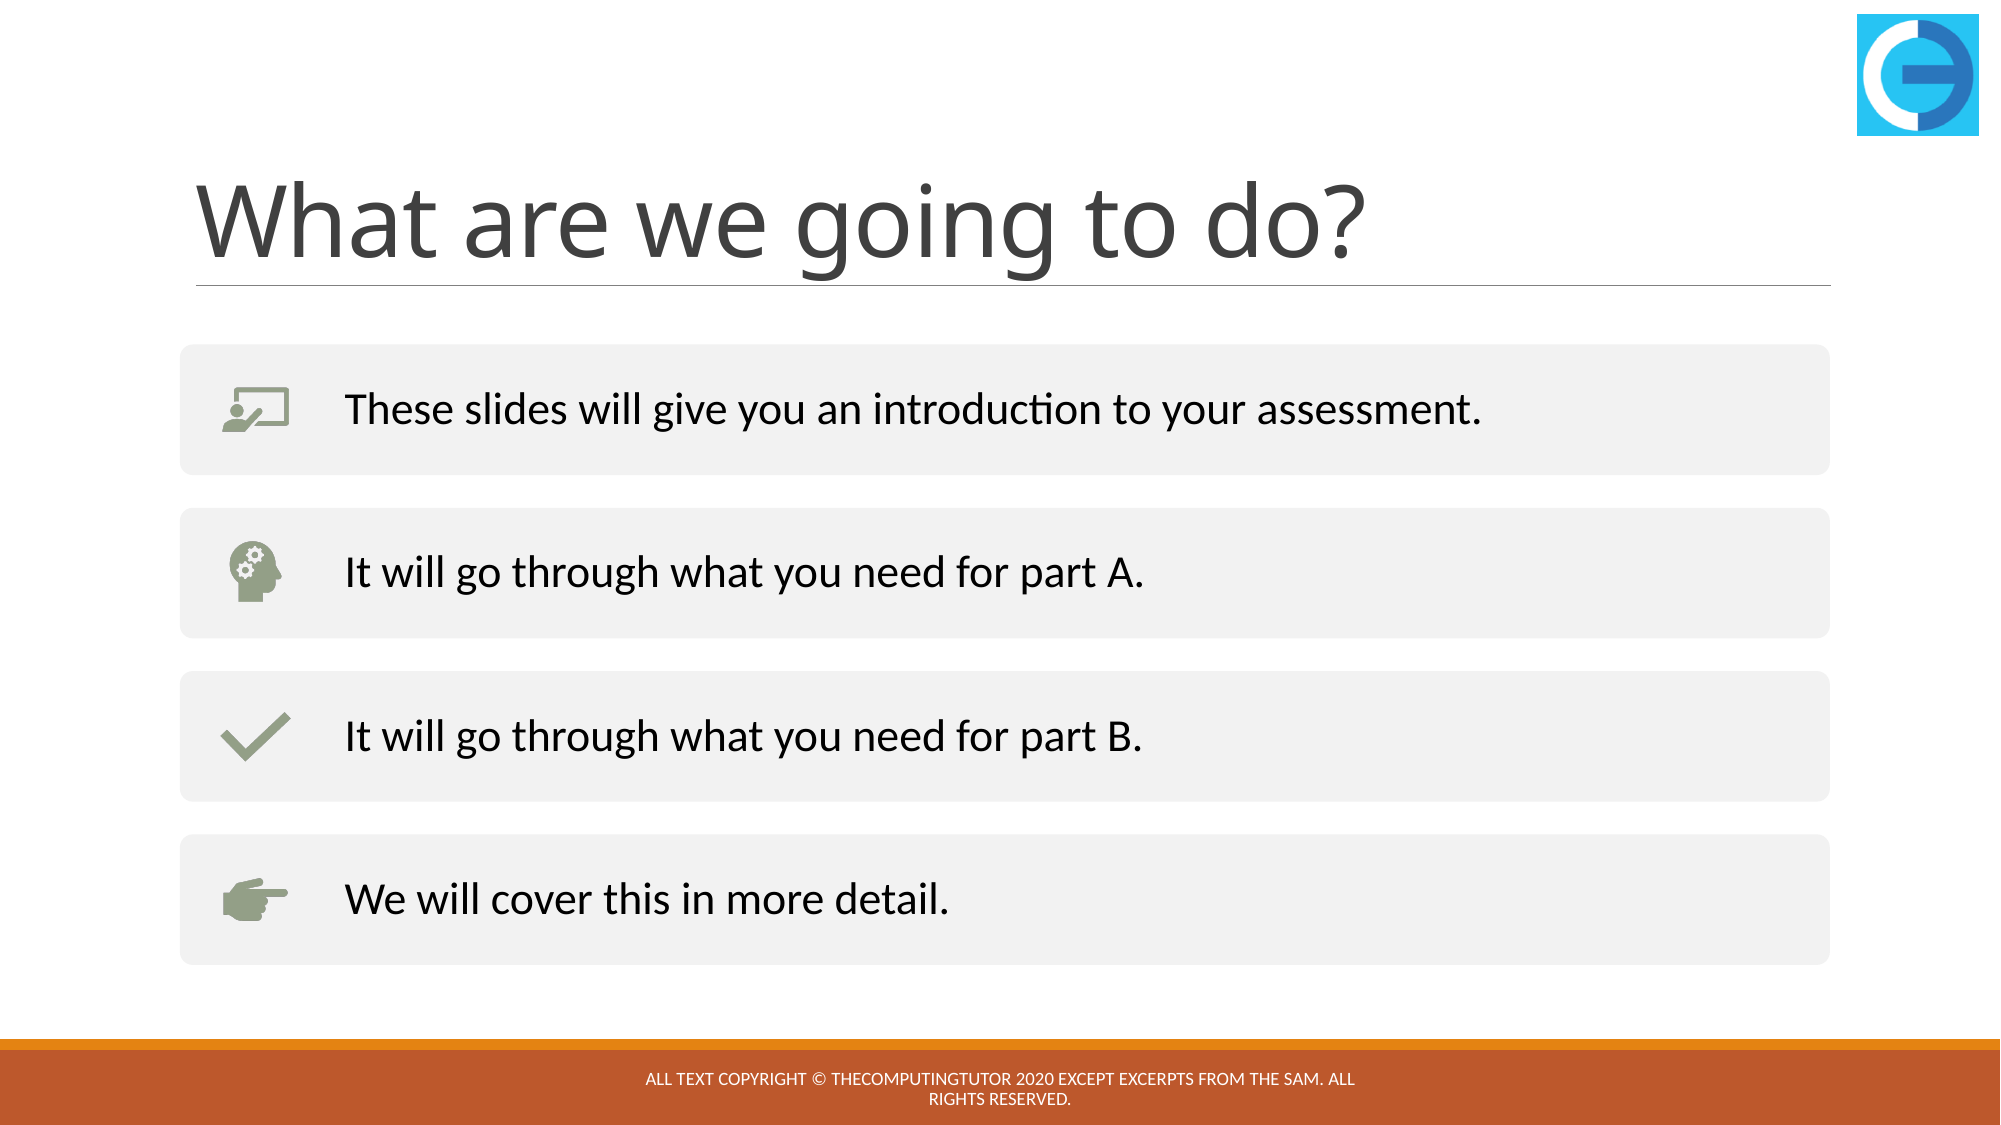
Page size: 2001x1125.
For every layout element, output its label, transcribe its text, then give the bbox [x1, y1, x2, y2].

footer All text copyright © TheComputingTutor 2020 except excerpts from the SAM. All rights Reserved. [604, 1059, 1396, 1120]
picture [1857, 14, 1979, 136]
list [179, 343, 1831, 966]
title What are we going to do? [180, 47, 1830, 285]
